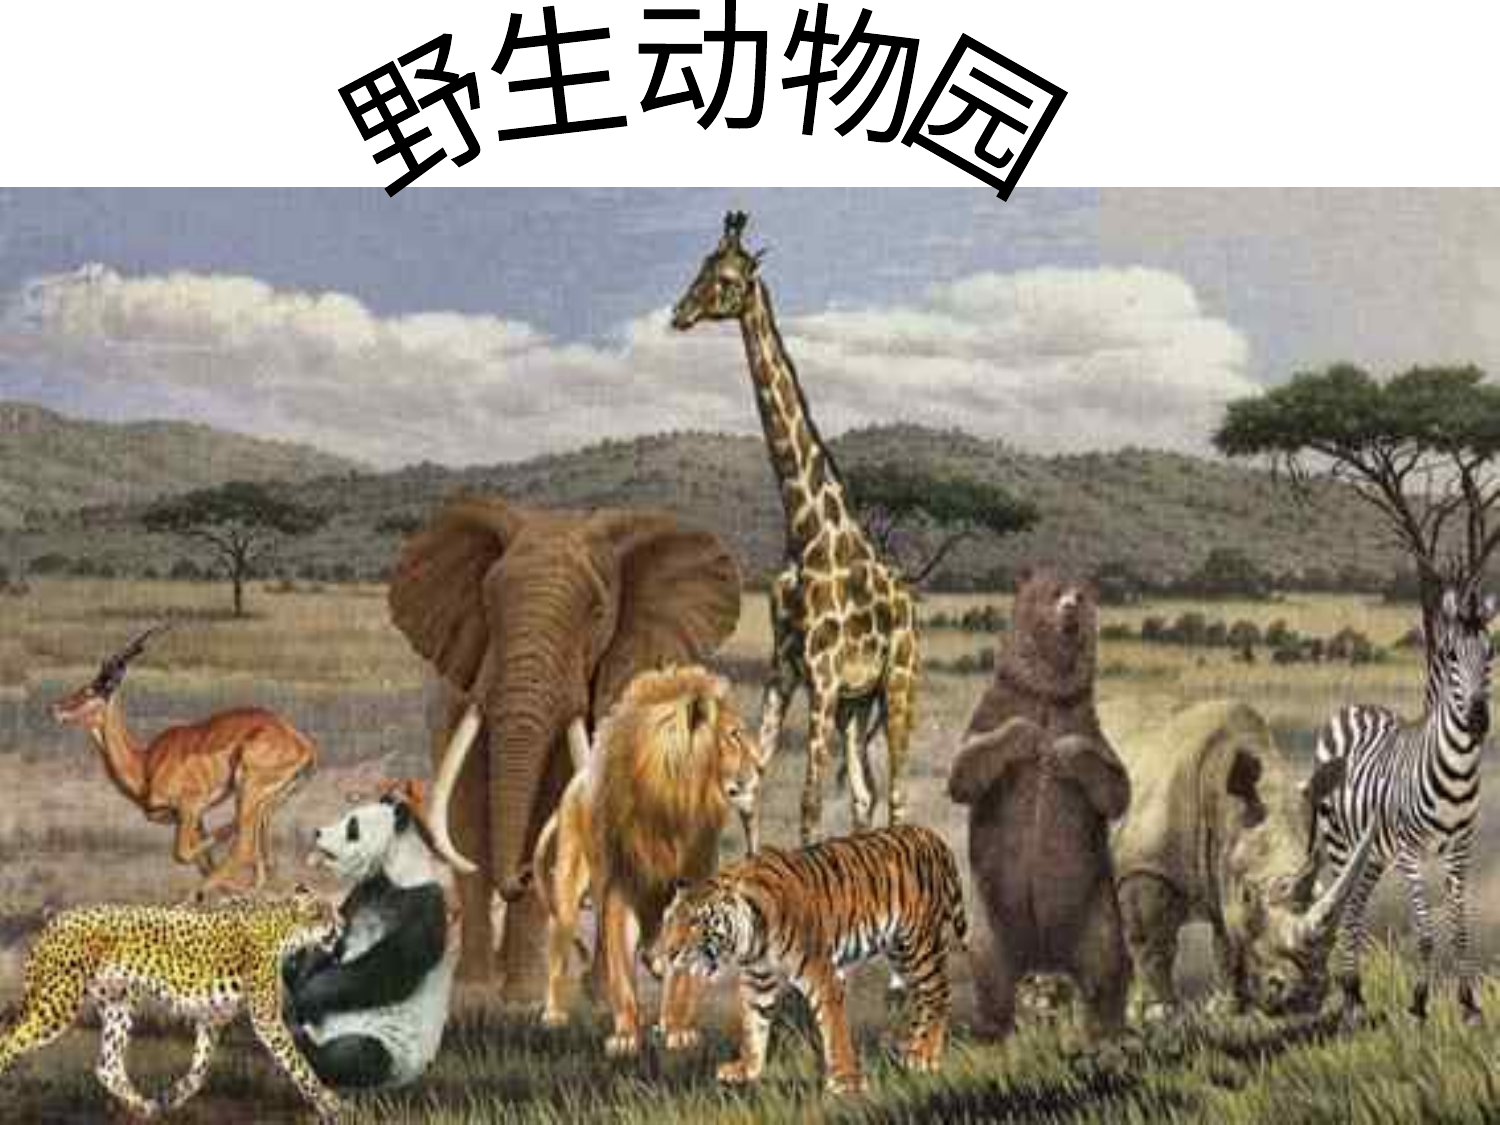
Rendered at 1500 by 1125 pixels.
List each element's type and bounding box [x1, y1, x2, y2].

picture [0, 187, 1500, 1125]
